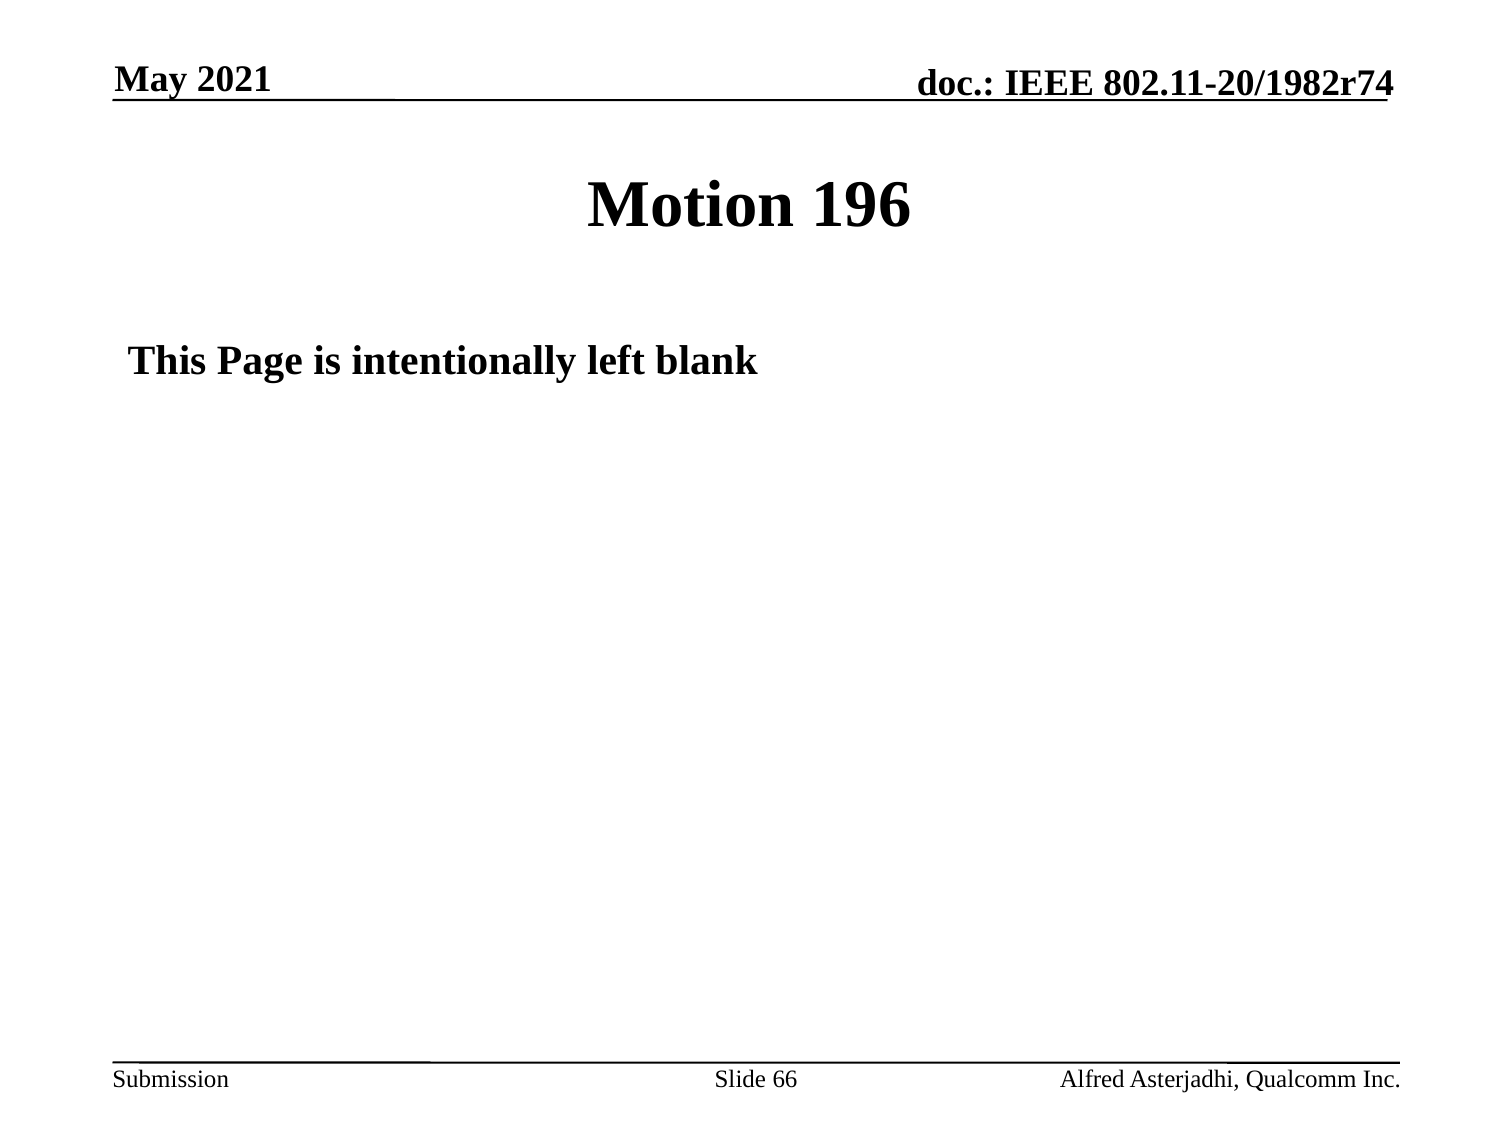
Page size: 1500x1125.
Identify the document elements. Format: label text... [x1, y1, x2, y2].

footer Alfred Asterjadhi, Qualcomm Inc. [878, 1061, 1402, 1093]
title Motion 196 [112, 112, 1388, 288]
list This Page is intentionally left blank [112, 324, 1388, 1000]
slide_number Slide 66 [712, 1061, 800, 1123]
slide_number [114, 54, 423, 100]
